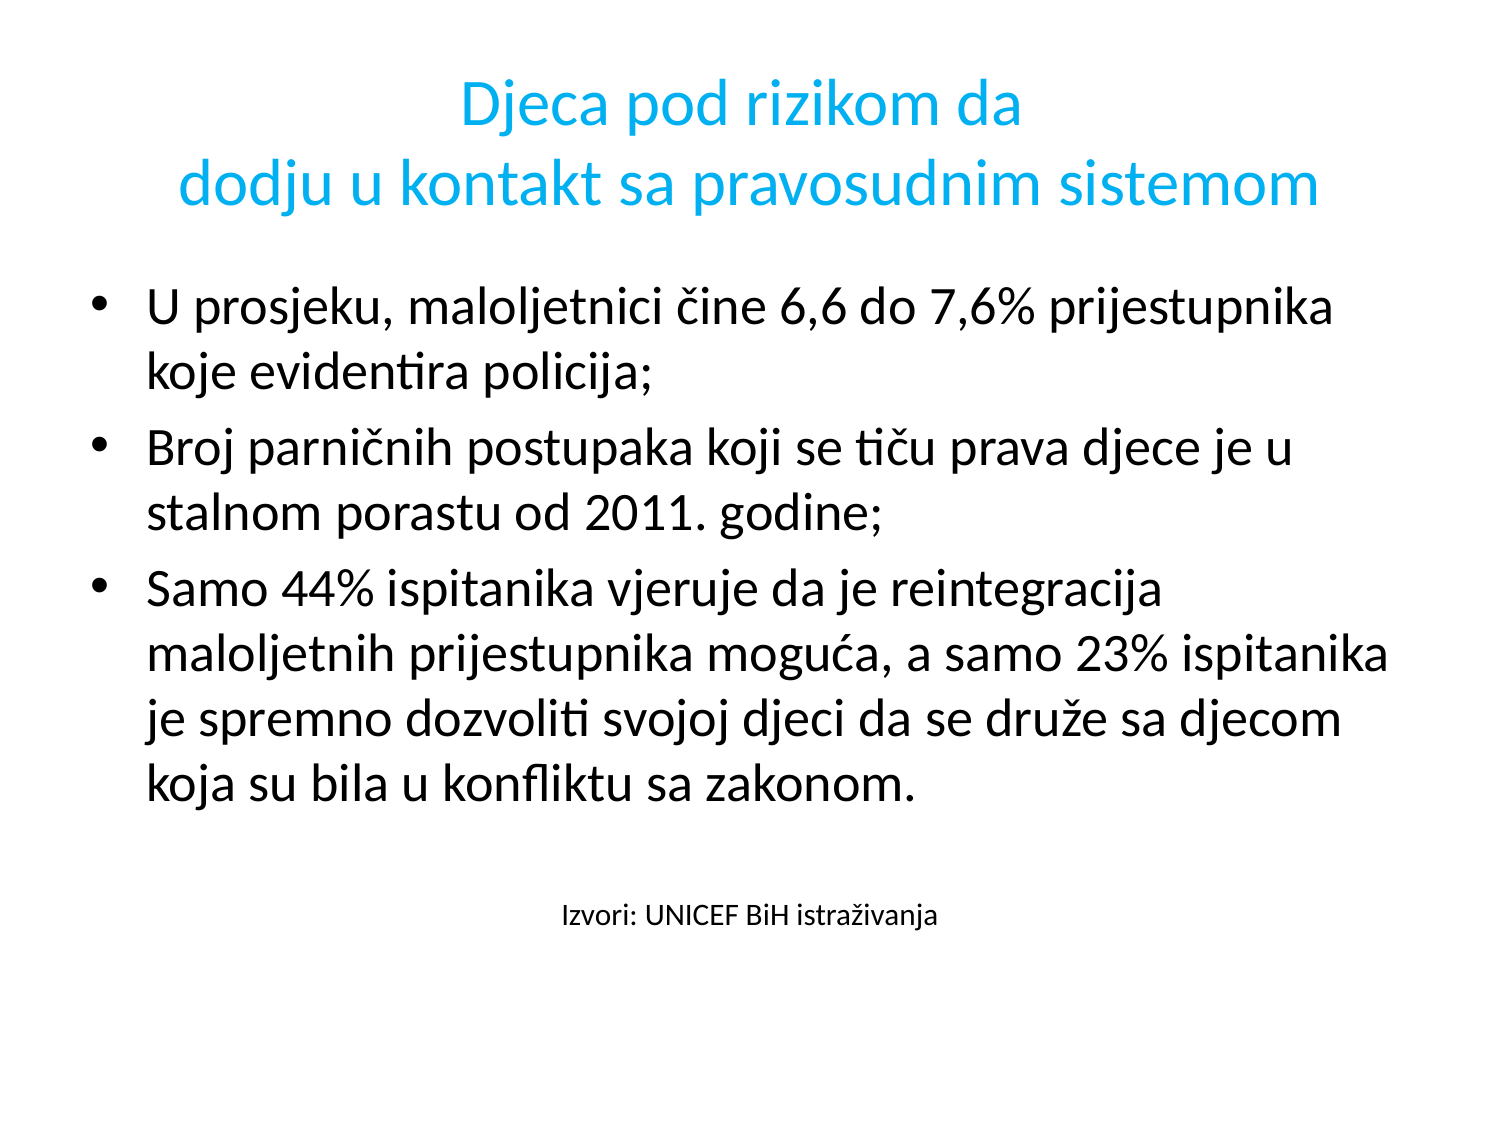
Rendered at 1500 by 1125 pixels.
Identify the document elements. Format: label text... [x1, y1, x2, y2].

list U prosjeku, maloljetnici čine 6,6 do 7,6% prijestupnika koje evidentira policija; Broj parničnih postupaka koji se tiču prava djece je u stalnom porastu od 2011. godine; Samo 44% ispitanika vjeruje da je reintegracija maloljetnih prijestupnika moguća, a samo 23% ispitanika je spremno dozvoliti svojoj djeci da se druže sa djecom koja su bila u konfliktu sa zakonom. Izvori: UNICEF BiH istraživanja [75, 262, 1425, 1005]
title Djeca pod rizikom da dodju u kontakt sa pravosudnim sistemom [75, 45, 1425, 233]
